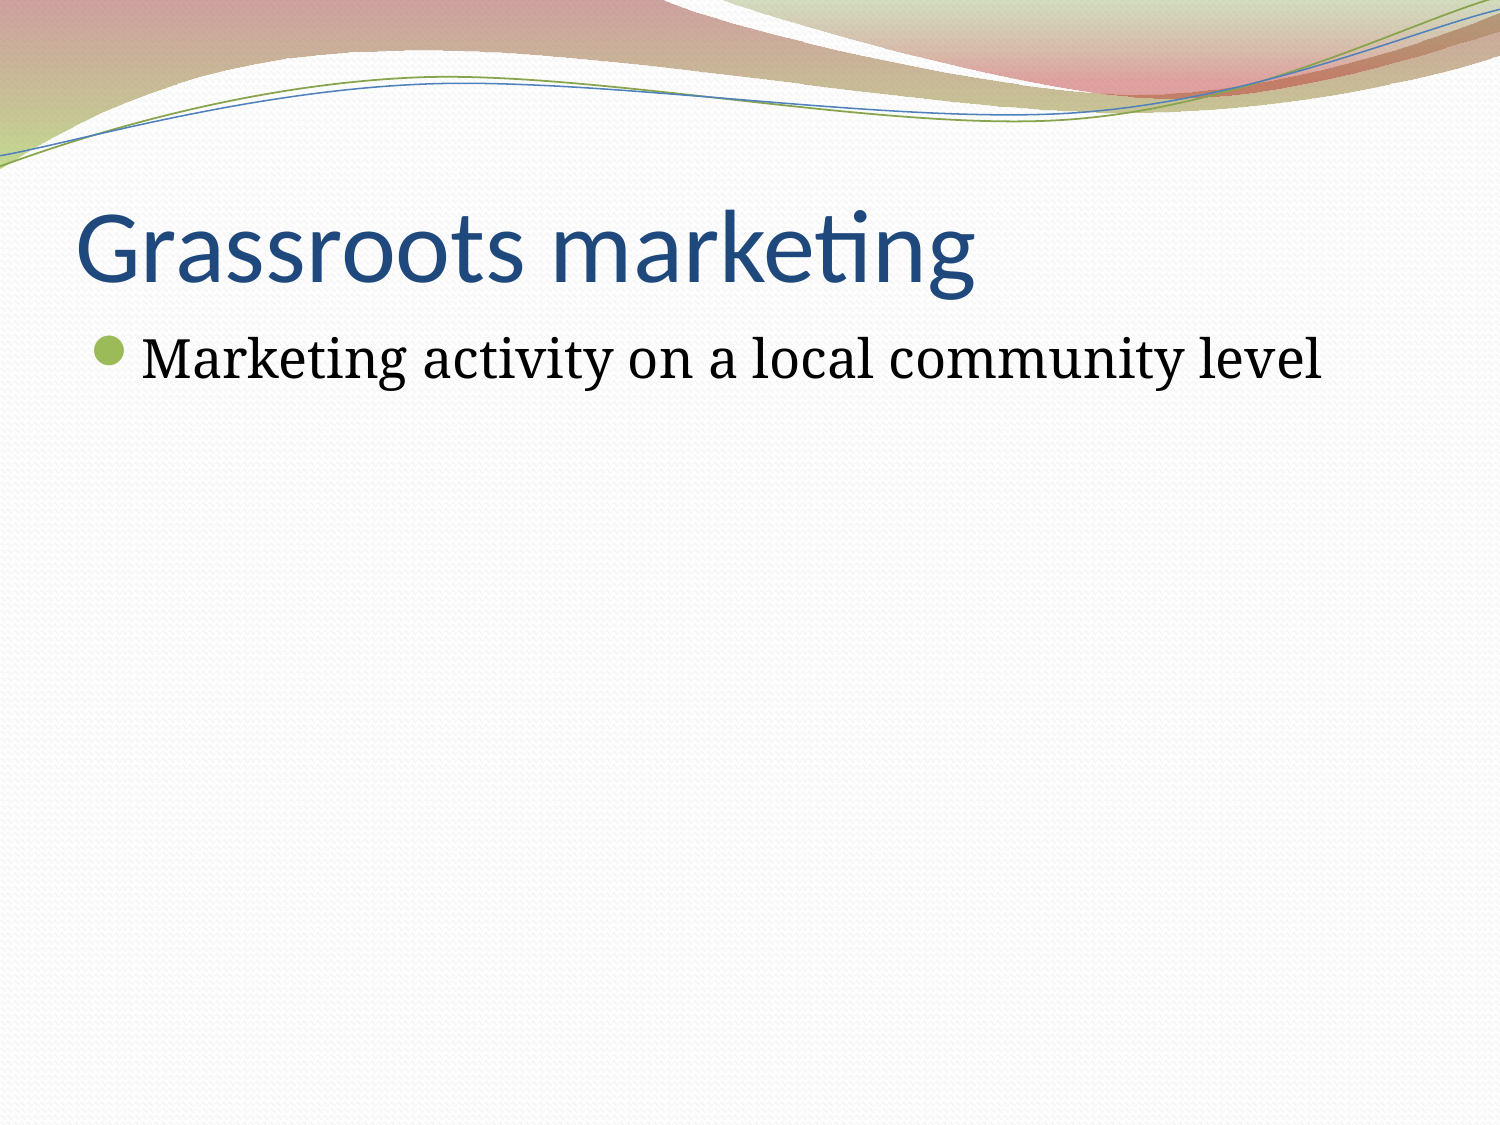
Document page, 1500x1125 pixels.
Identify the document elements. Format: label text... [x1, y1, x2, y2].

title Grassroots marketing [75, 115, 1425, 303]
list Marketing activity on a local community level [75, 317, 1425, 1038]
